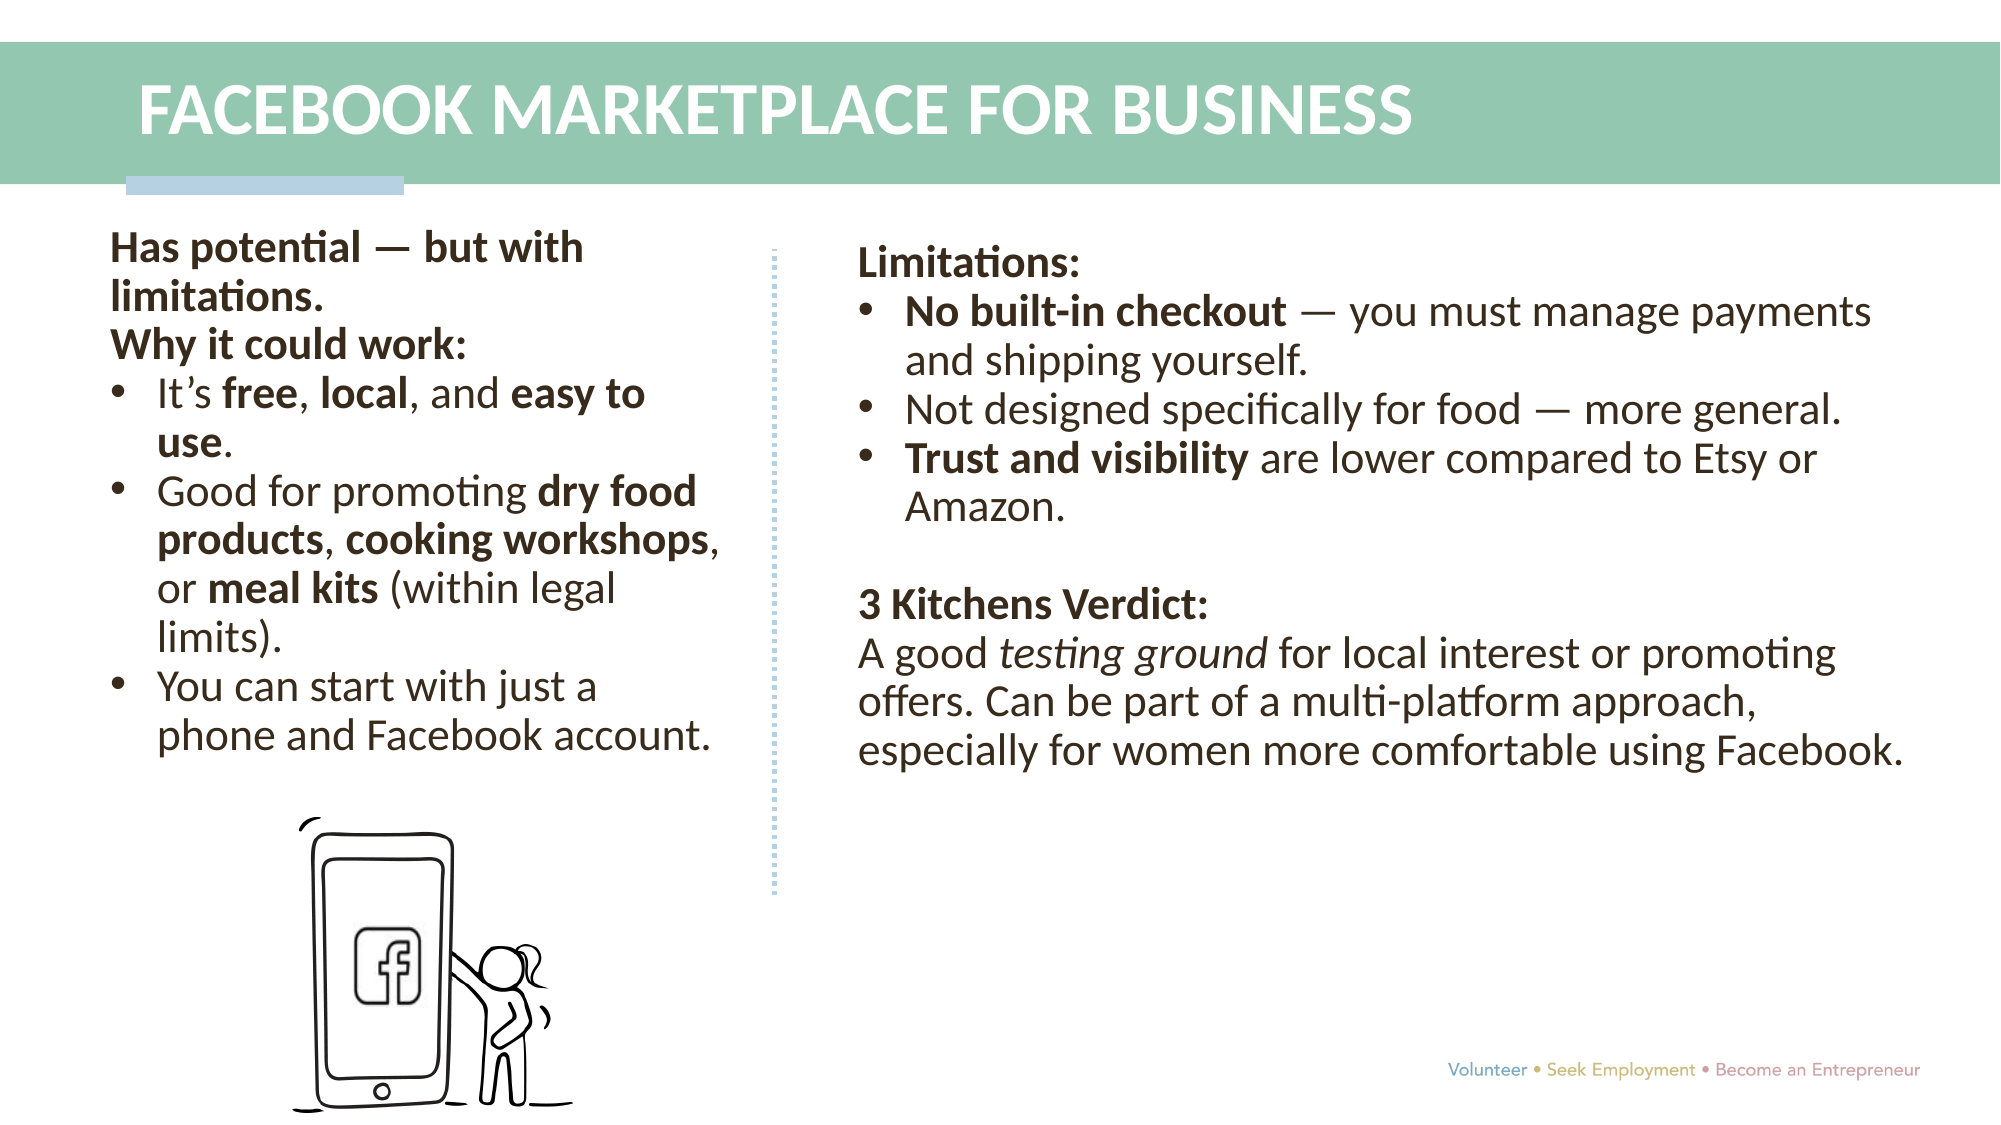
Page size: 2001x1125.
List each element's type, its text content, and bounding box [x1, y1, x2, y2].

picture [1418, 1046, 1971, 1103]
text_box Has potential — but with limitations. Why it could work: It’s free, local, and easy to use. Good for promoting dry food products, cooking workshops, or meal kits (within legal limits). You can start with just a phone and Facebook account. [94, 215, 739, 879]
picture [243, 787, 590, 1125]
list FACEBOOK MARKETPLACE FOR BUSINESS [123, 51, 1913, 170]
text_box Limitations: No built-in checkout — you must manage payments and shipping yourself. Not designed specifically for food — more general. Trust and visibility are lower compared to Etsy or Amazon. 3 Kitchens Verdict: A good testing ground for local interest or promoting offers. Can be part of a multi-platform approach, especially for women more comfortable using Facebook. [842, 230, 1946, 895]
